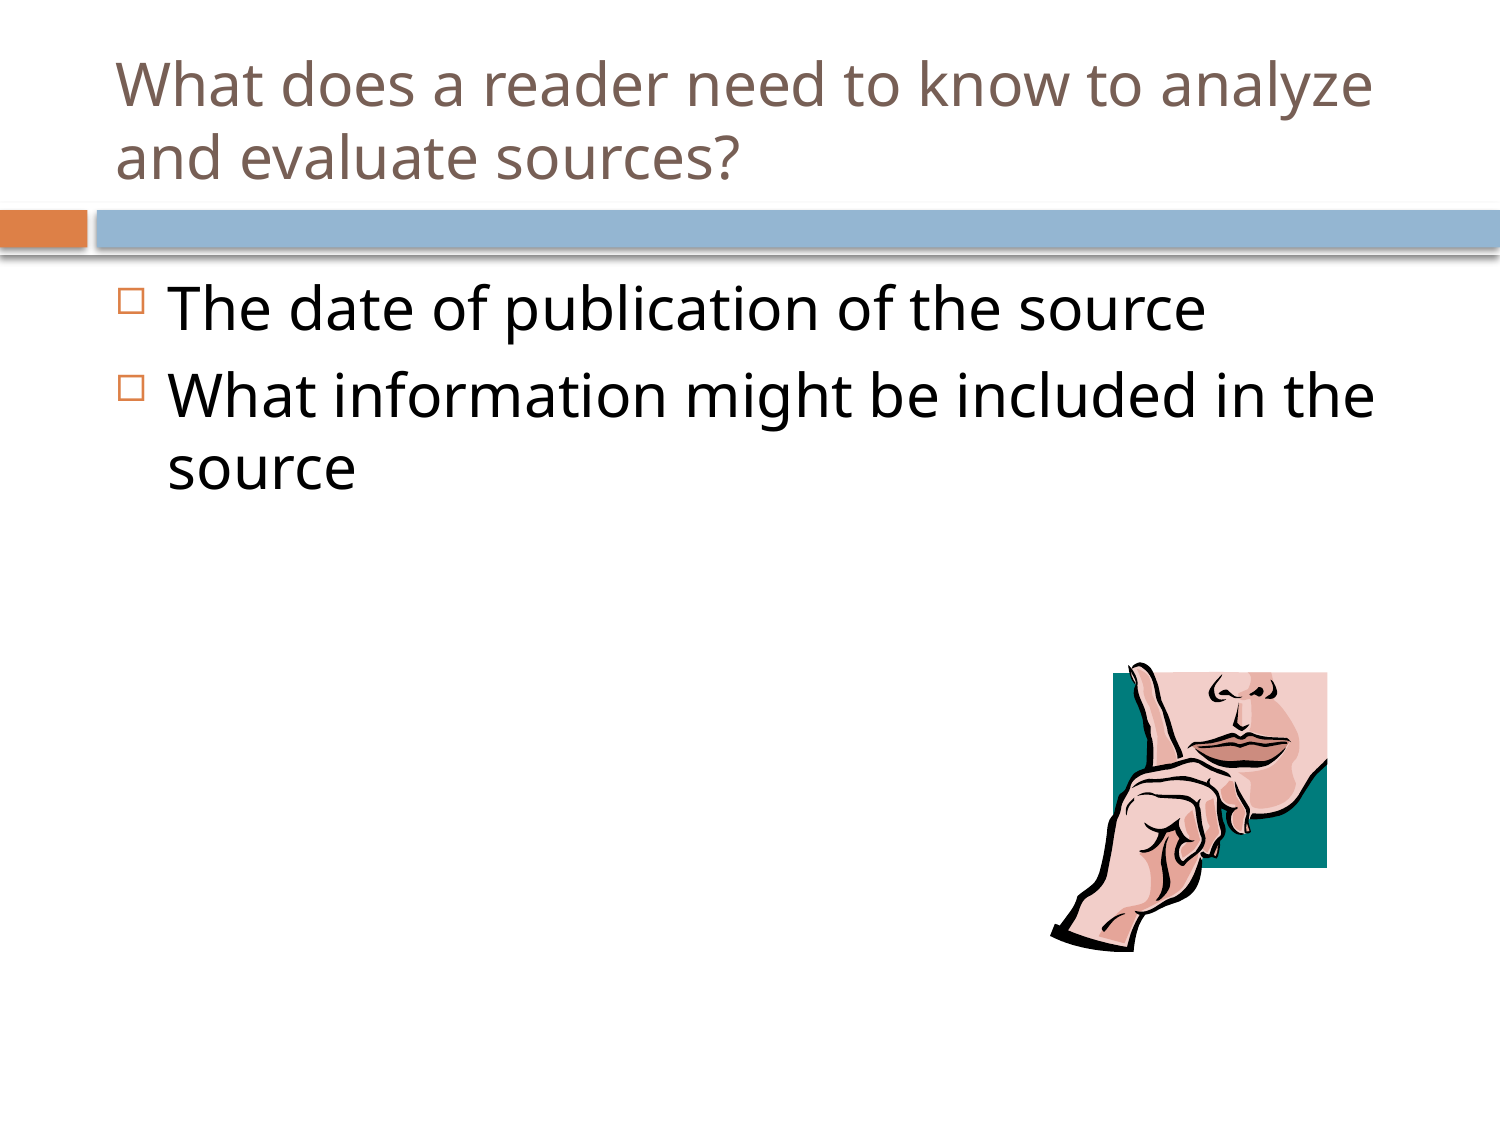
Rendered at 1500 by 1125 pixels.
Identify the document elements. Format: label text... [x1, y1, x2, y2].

picture [1049, 662, 1328, 954]
title What does a reader need to know to analyze and evaluate sources? [100, 37, 1438, 200]
list The date of publication of the source What information might be included in the source [100, 262, 1438, 1000]
